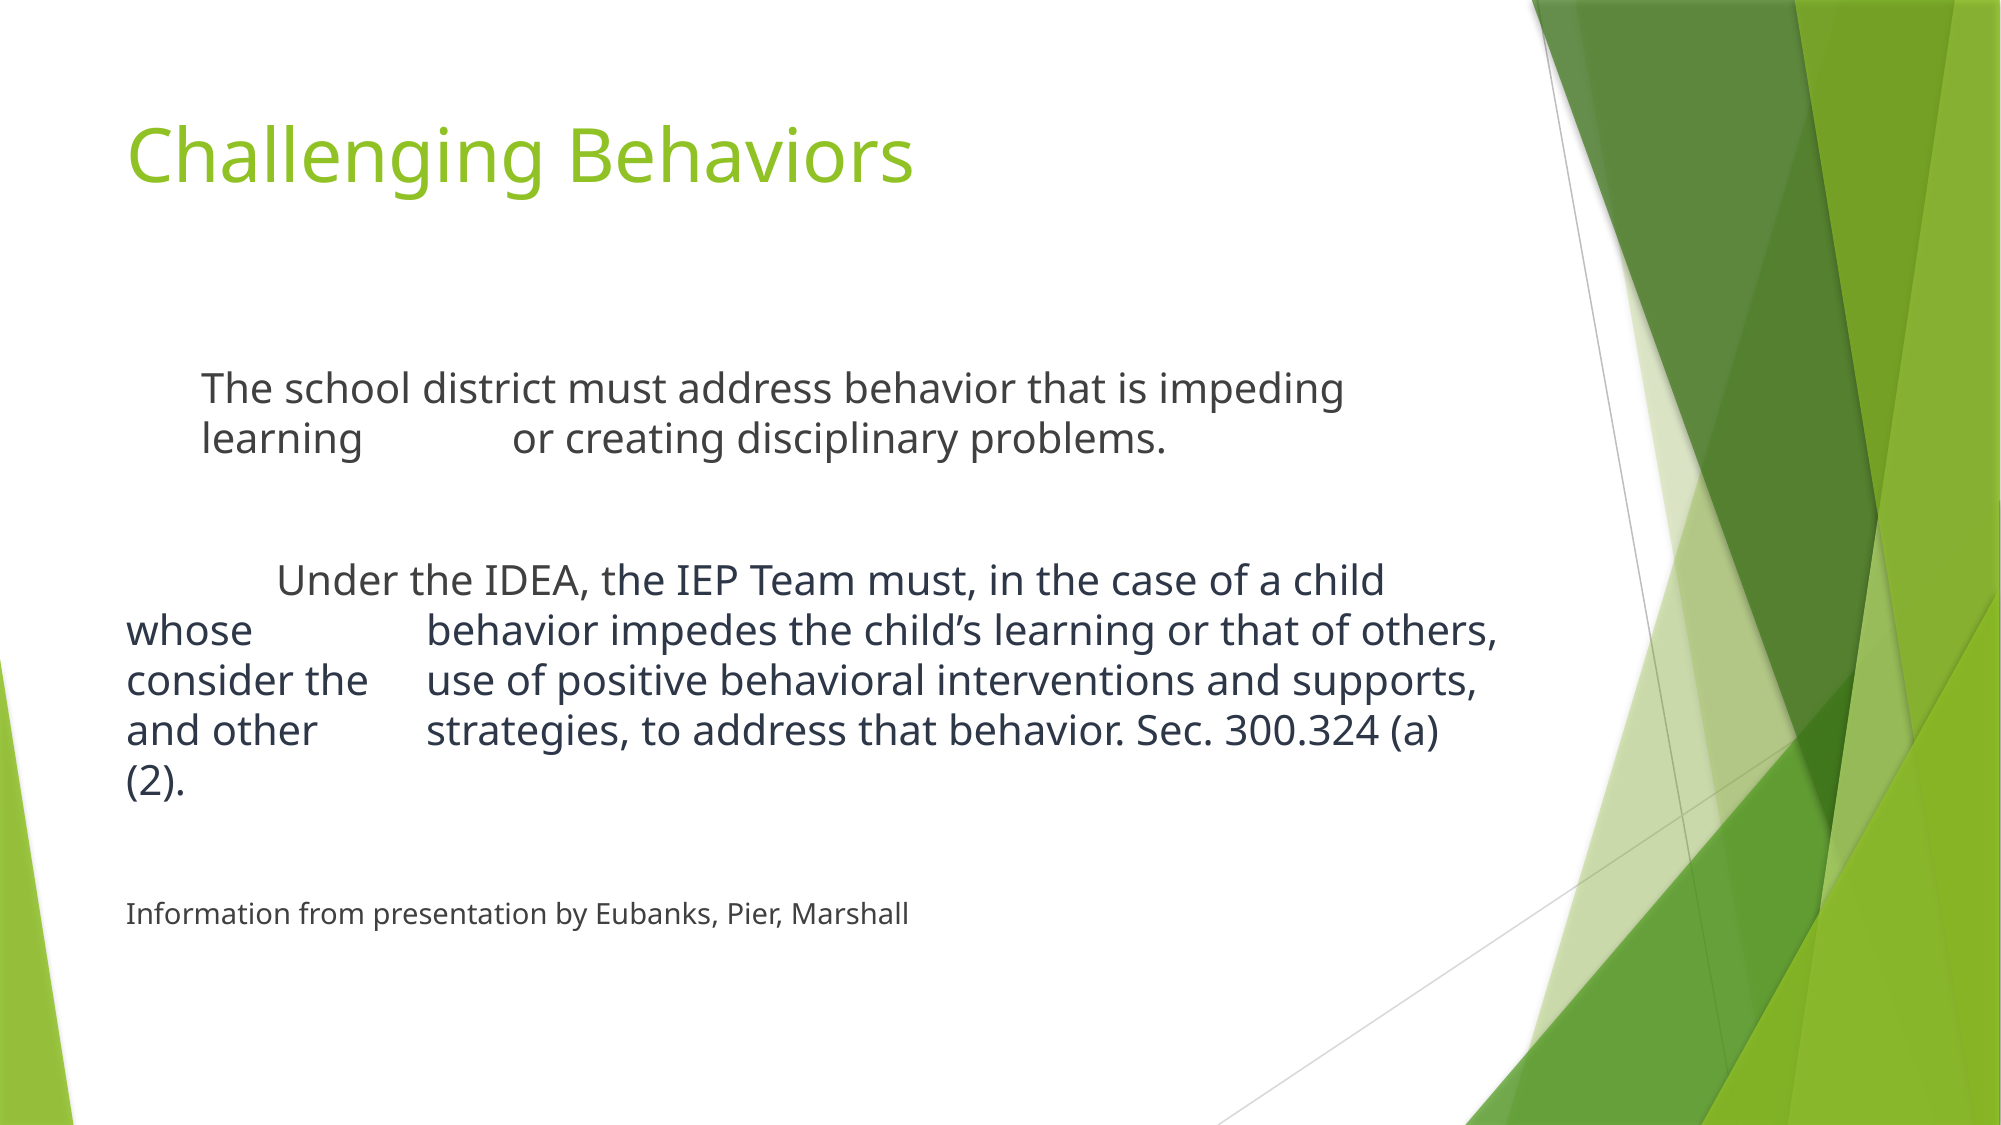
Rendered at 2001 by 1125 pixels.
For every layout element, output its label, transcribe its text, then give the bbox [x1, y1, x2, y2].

title Challenging Behaviors [111, 99, 1522, 317]
list The school district must address behavior that is impeding learning or creating disciplinary problems. Under the IDEA, the IEP Team must, in the case of a child whose behavior impedes the child’s learning or that of others, consider the use of positive behavioral interventions and supports, and other strategies, to address that behavior. Sec. 300.324 (a) (2). Information from presentation by Eubanks, Pier, Marshall [111, 354, 1522, 992]
